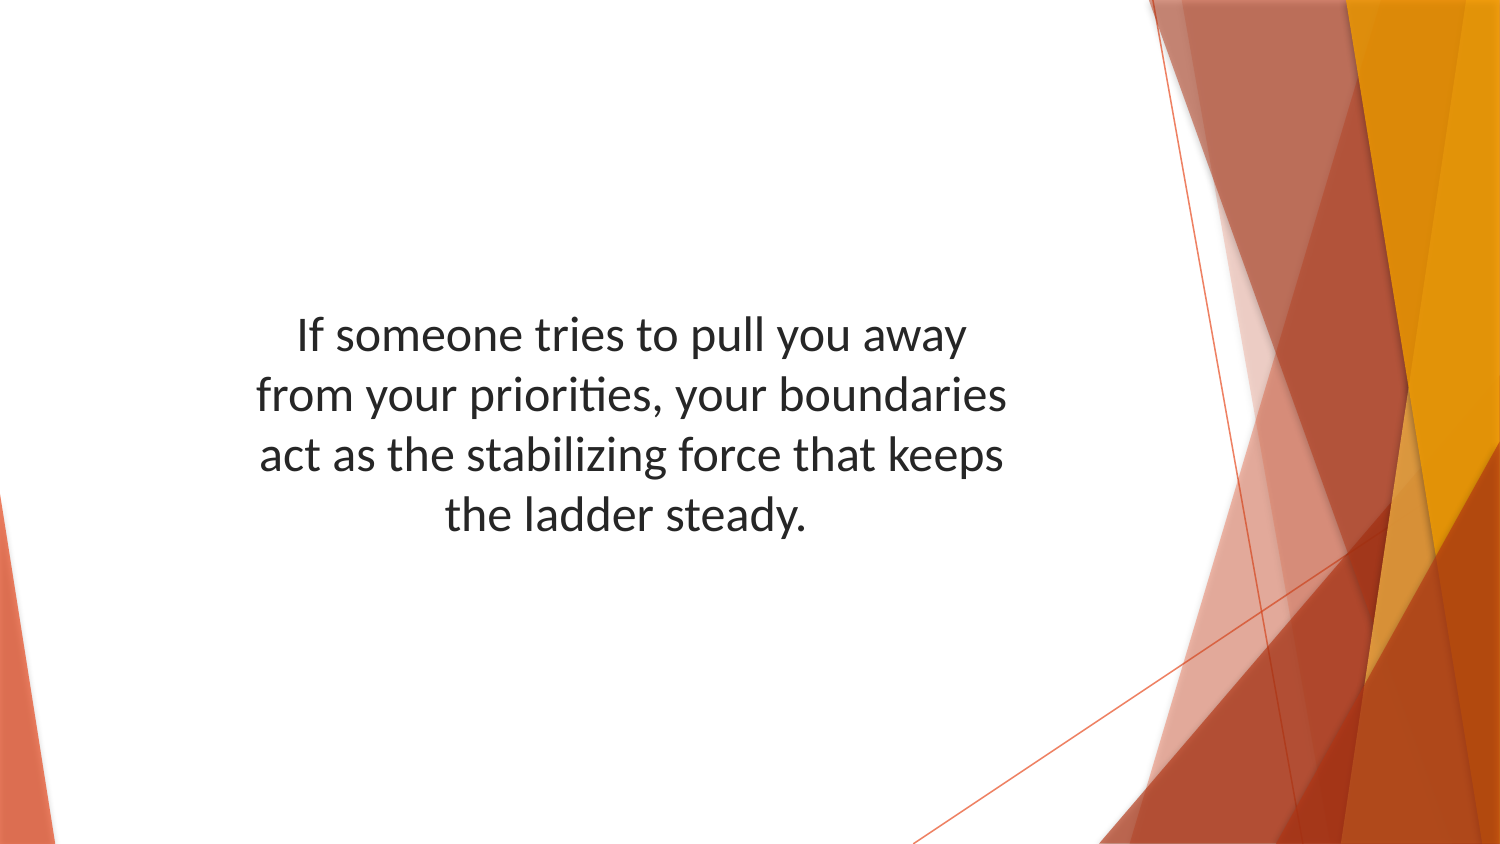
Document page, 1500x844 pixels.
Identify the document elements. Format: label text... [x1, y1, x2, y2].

list If someone tries to pull you away from your priorities, your boundaries act as the stabilizing force that keeps the ladder steady. [230, 197, 1034, 647]
